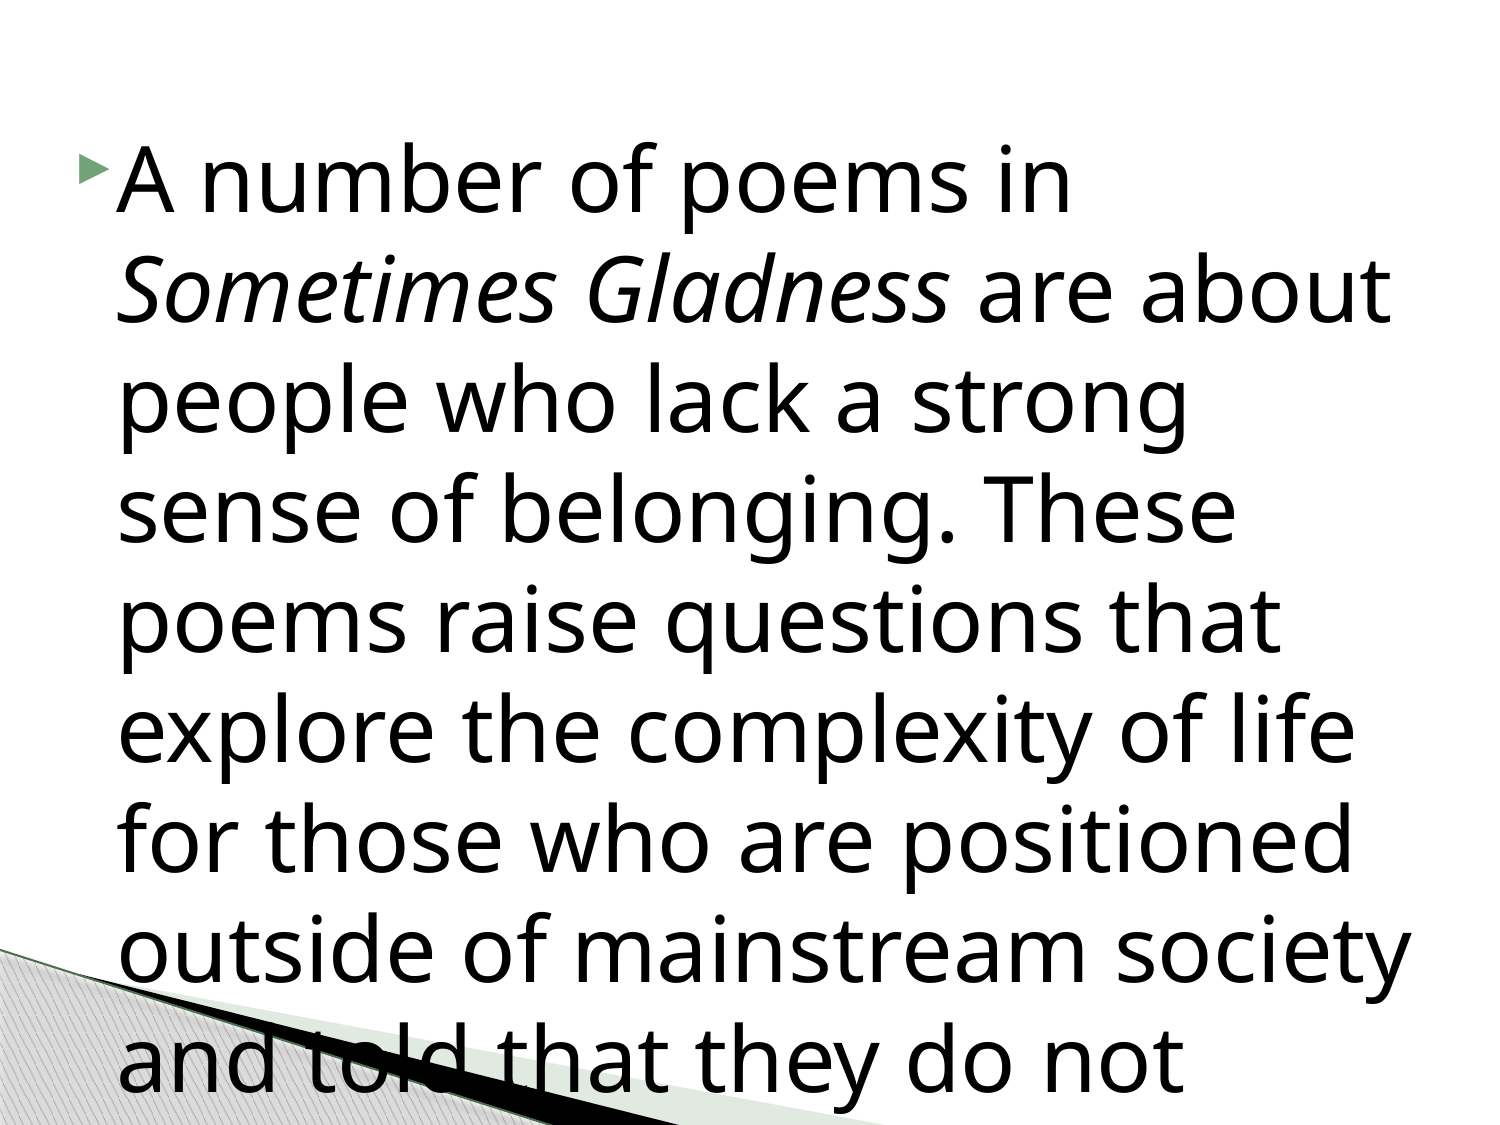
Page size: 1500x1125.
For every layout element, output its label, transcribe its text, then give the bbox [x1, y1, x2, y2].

list A number of poems in Sometimes Gladness are about people who lack a strong sense of belonging. These poems raise questions that explore the complexity of life for those who are positioned outside of mainstream society and told that they do not belong or fit. [41, 113, 1459, 986]
